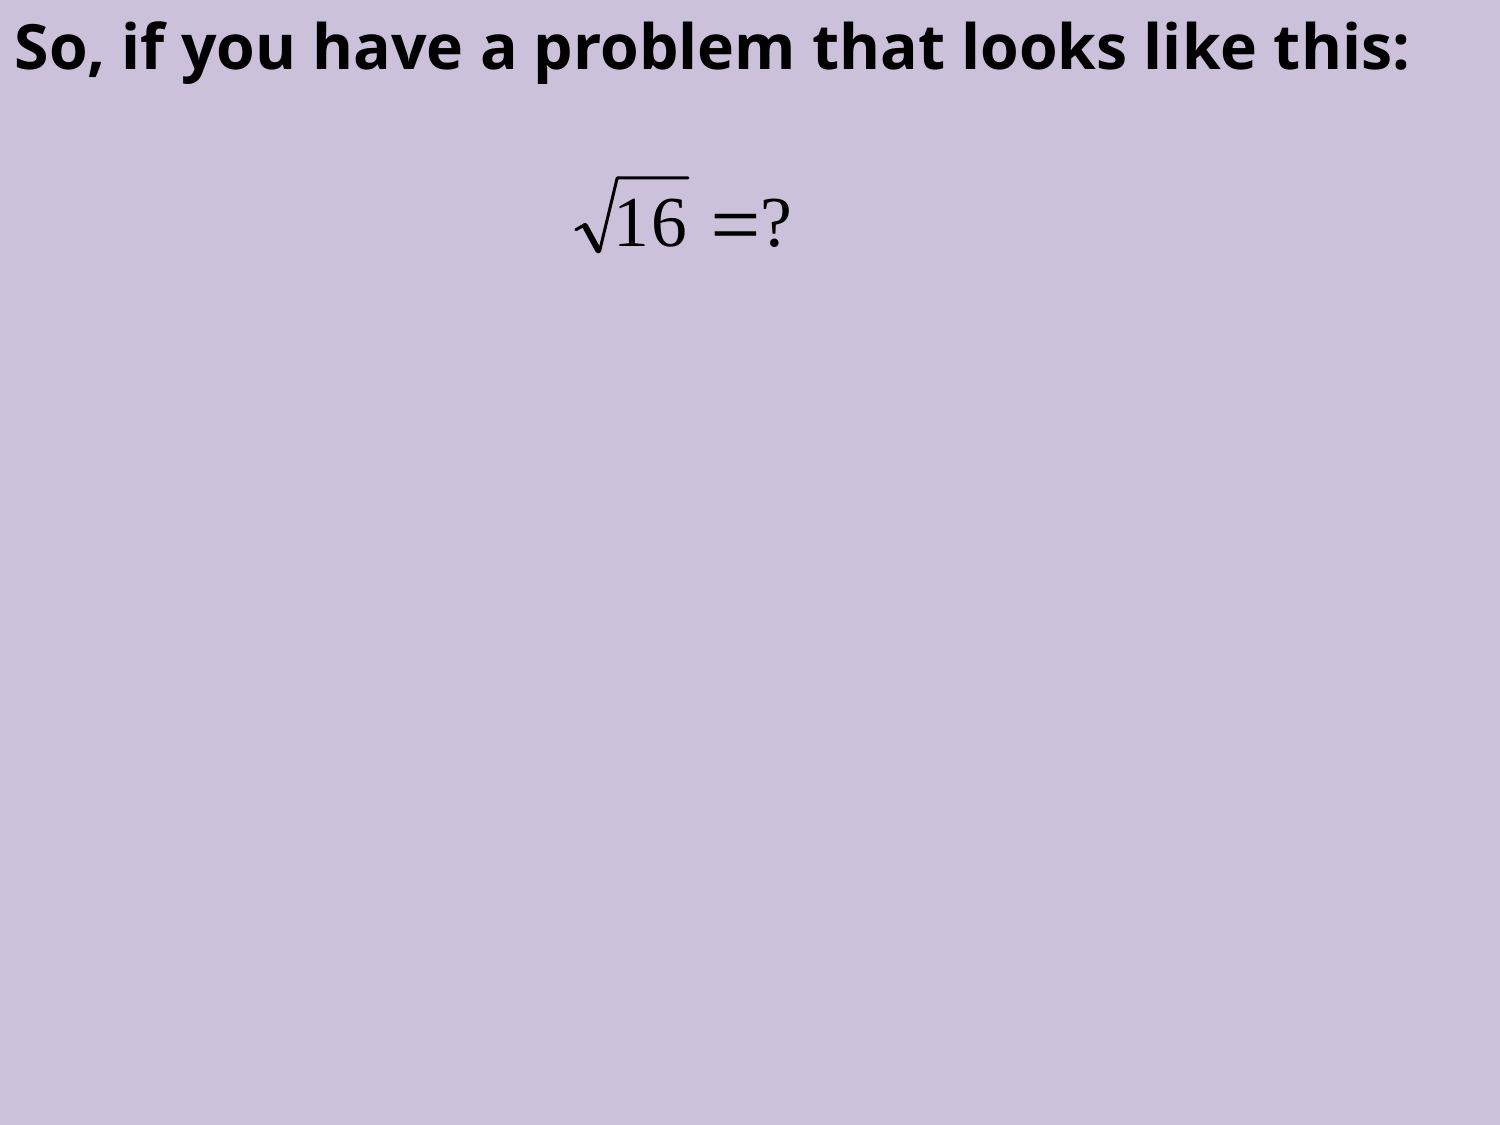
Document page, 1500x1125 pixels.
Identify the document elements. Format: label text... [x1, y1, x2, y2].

text_box So, if you have a problem that looks like this: [0, 0, 1500, 90]
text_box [562, 162, 802, 271]
